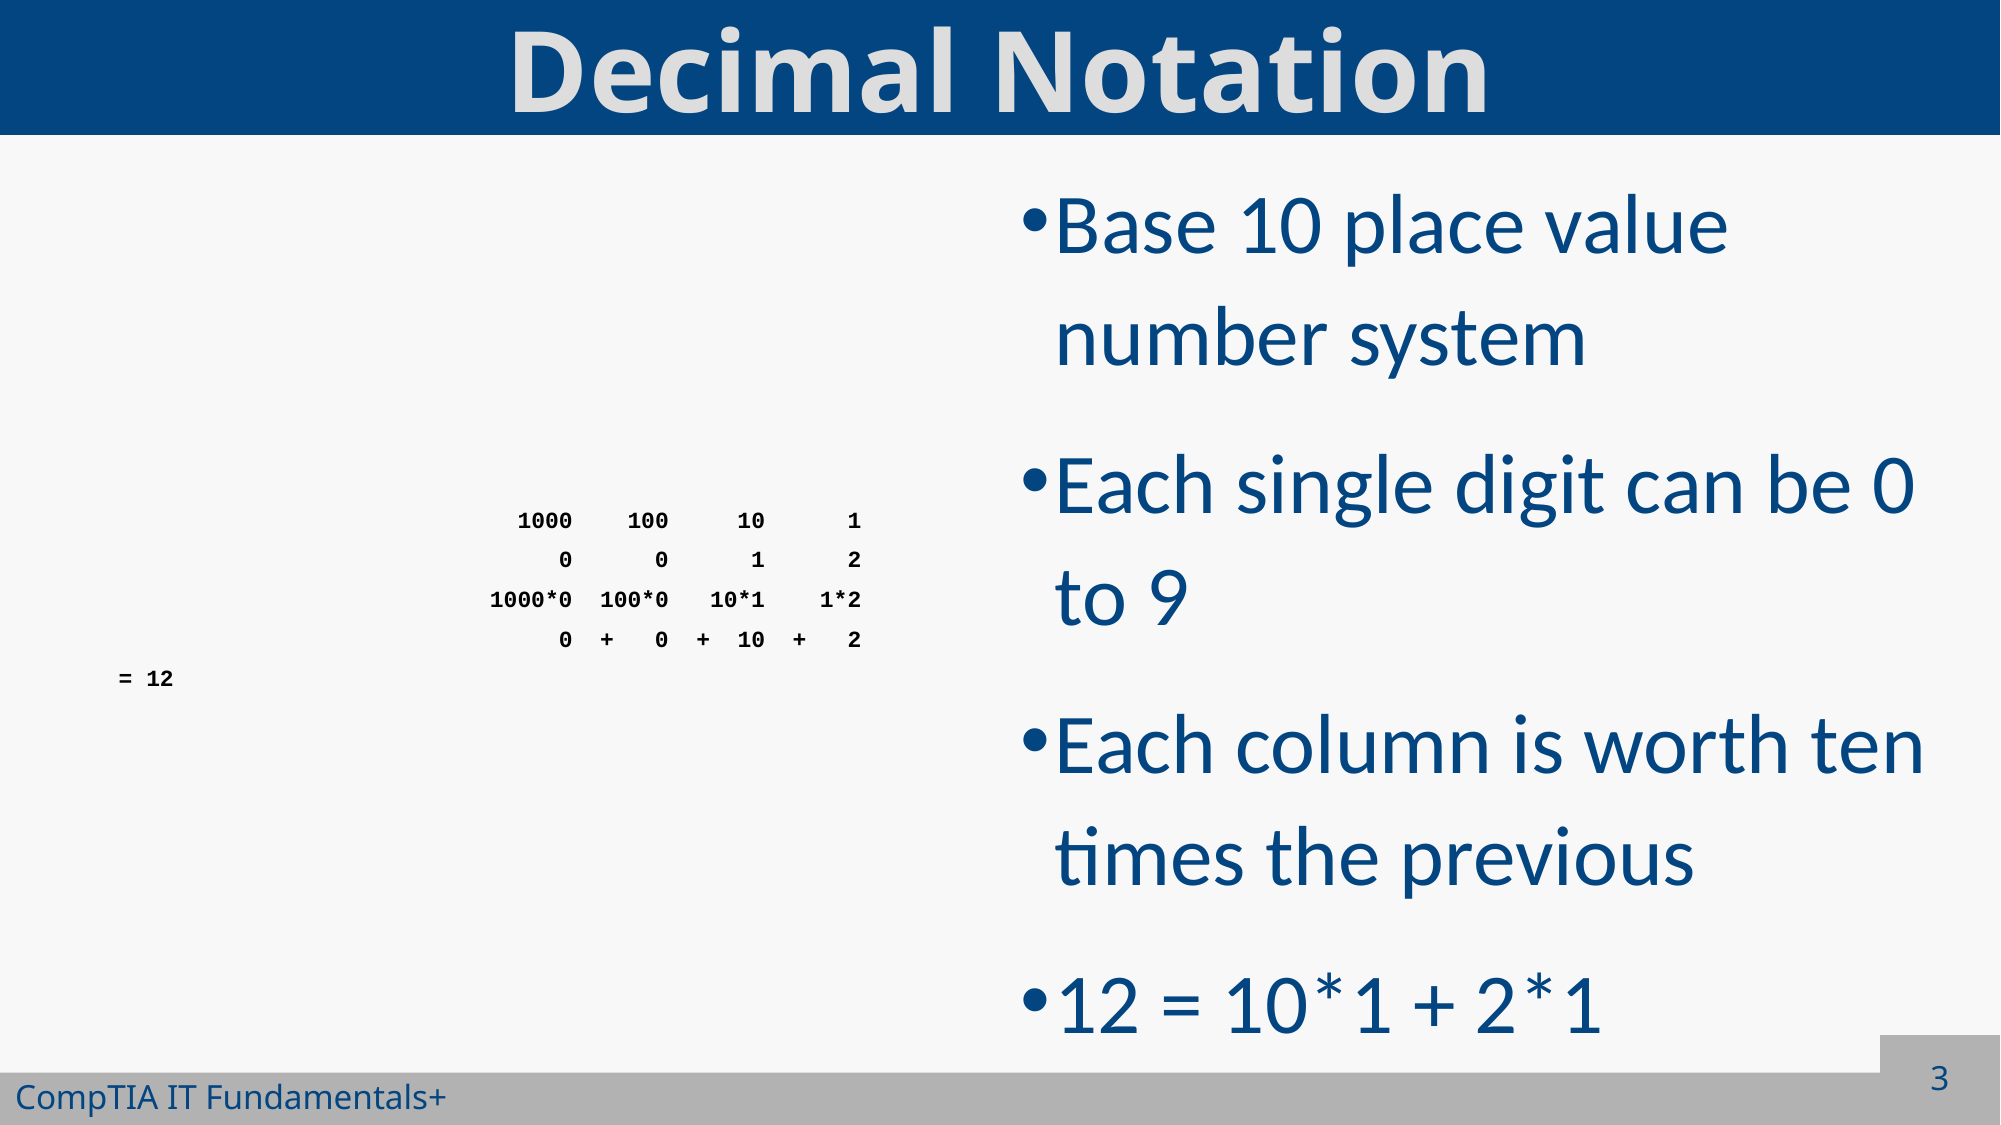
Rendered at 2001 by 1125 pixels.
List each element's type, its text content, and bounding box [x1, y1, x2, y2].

footer CompTIA IT Fundamentals+ [0, 1072, 1880, 1125]
slide_number 3 [1880, 1035, 2000, 1125]
title Decimal Notation [0, 0, 2000, 135]
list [66, 508, 940, 707]
list Base 10 place value number system Each single digit can be 0 to 9 Each column is worth ten times the previous 12 = 10*1 + 2*1 [1005, 149, 1980, 1065]
